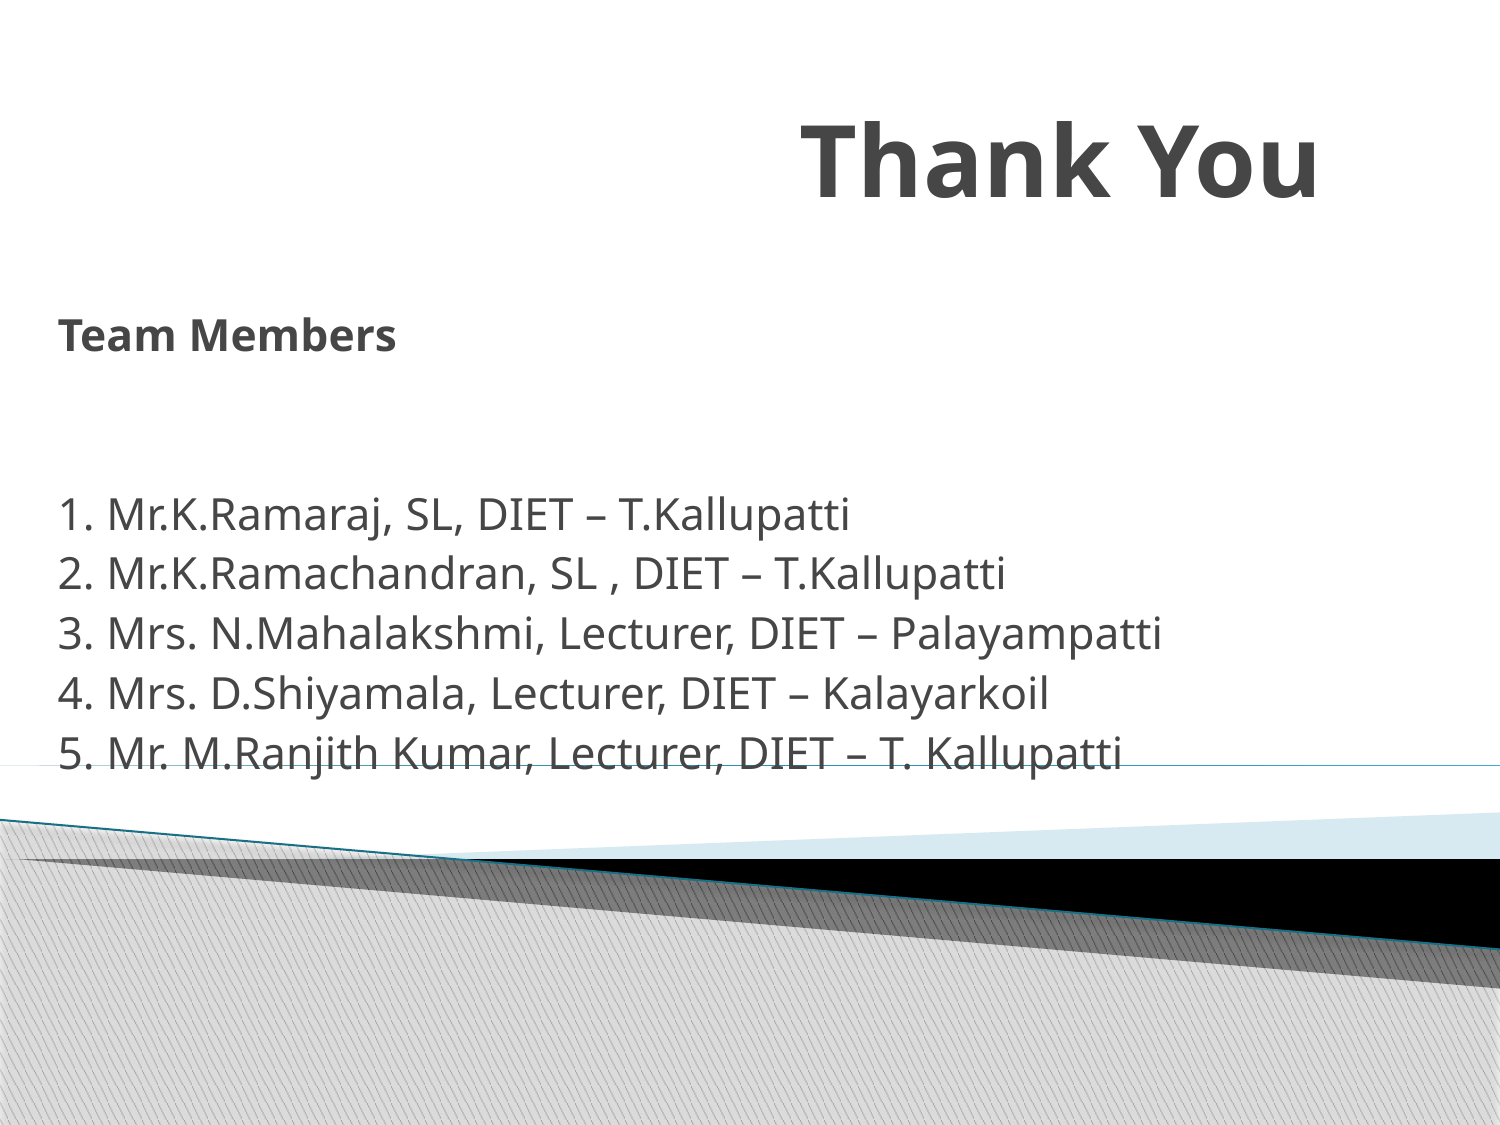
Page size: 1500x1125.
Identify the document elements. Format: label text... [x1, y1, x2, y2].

subtitle Team Members 1. Mr.K.Ramaraj, SL, DIET – T.Kallupatti 2. Mr.K.Ramachandran, SL , DIET – T.Kallupatti 3. Mrs. N.Mahalakshmi, Lecturer, DIET – Palayampatti 4. Mrs. D.Shiyamala, Lecturer, DIET – Kalayarkoil 5. Mr. M.Ranjith Kumar, Lecturer, DIET – T. Kallupatti [50, 299, 1425, 788]
title Thank You [62, 37, 1338, 225]
picture [5, 859, 1500, 989]
